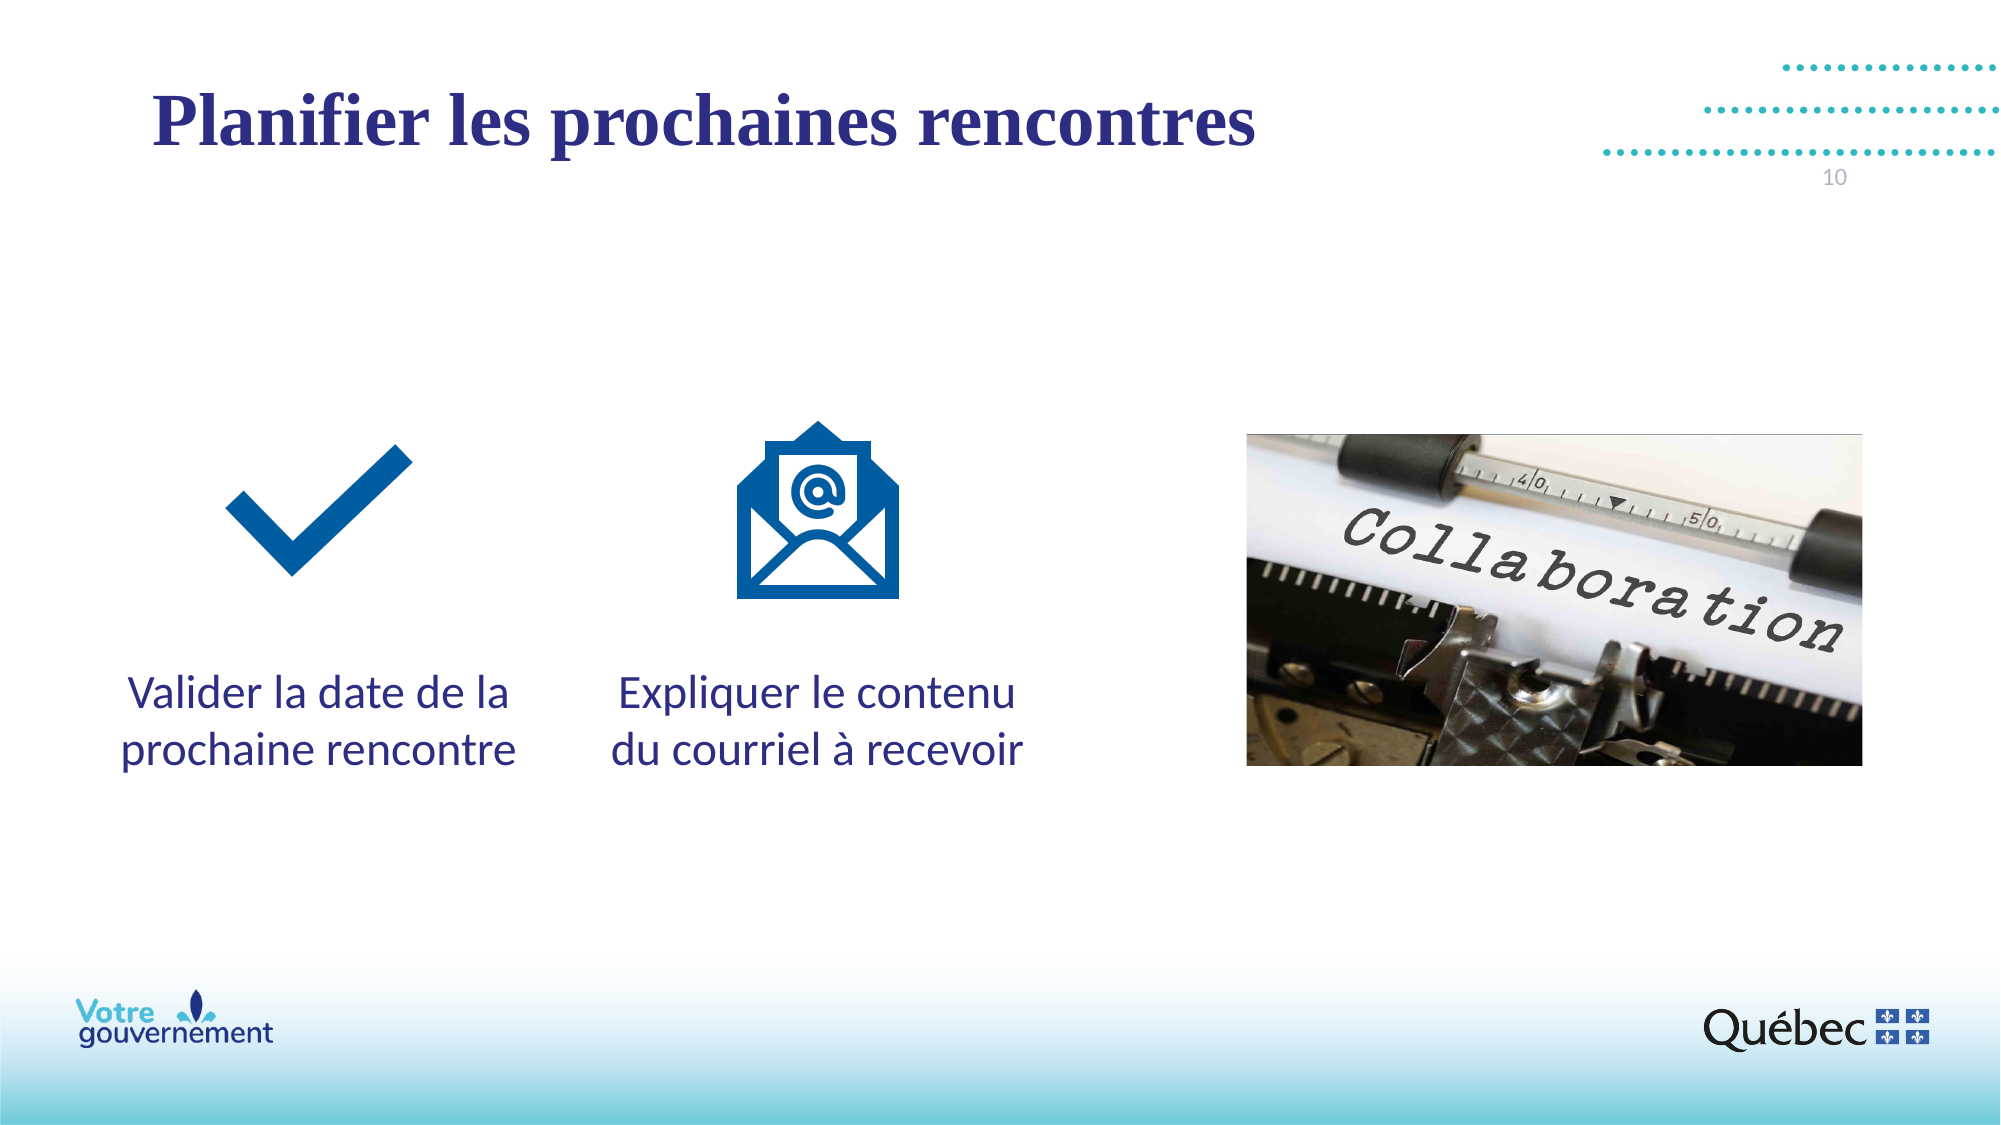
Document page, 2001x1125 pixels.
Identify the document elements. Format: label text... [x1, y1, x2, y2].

picture [0, 0, 2001, 1125]
title Planifier les prochaines rencontres [137, 44, 1413, 169]
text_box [94, 325, 1043, 869]
slide_number 10 [1412, 145, 1863, 206]
